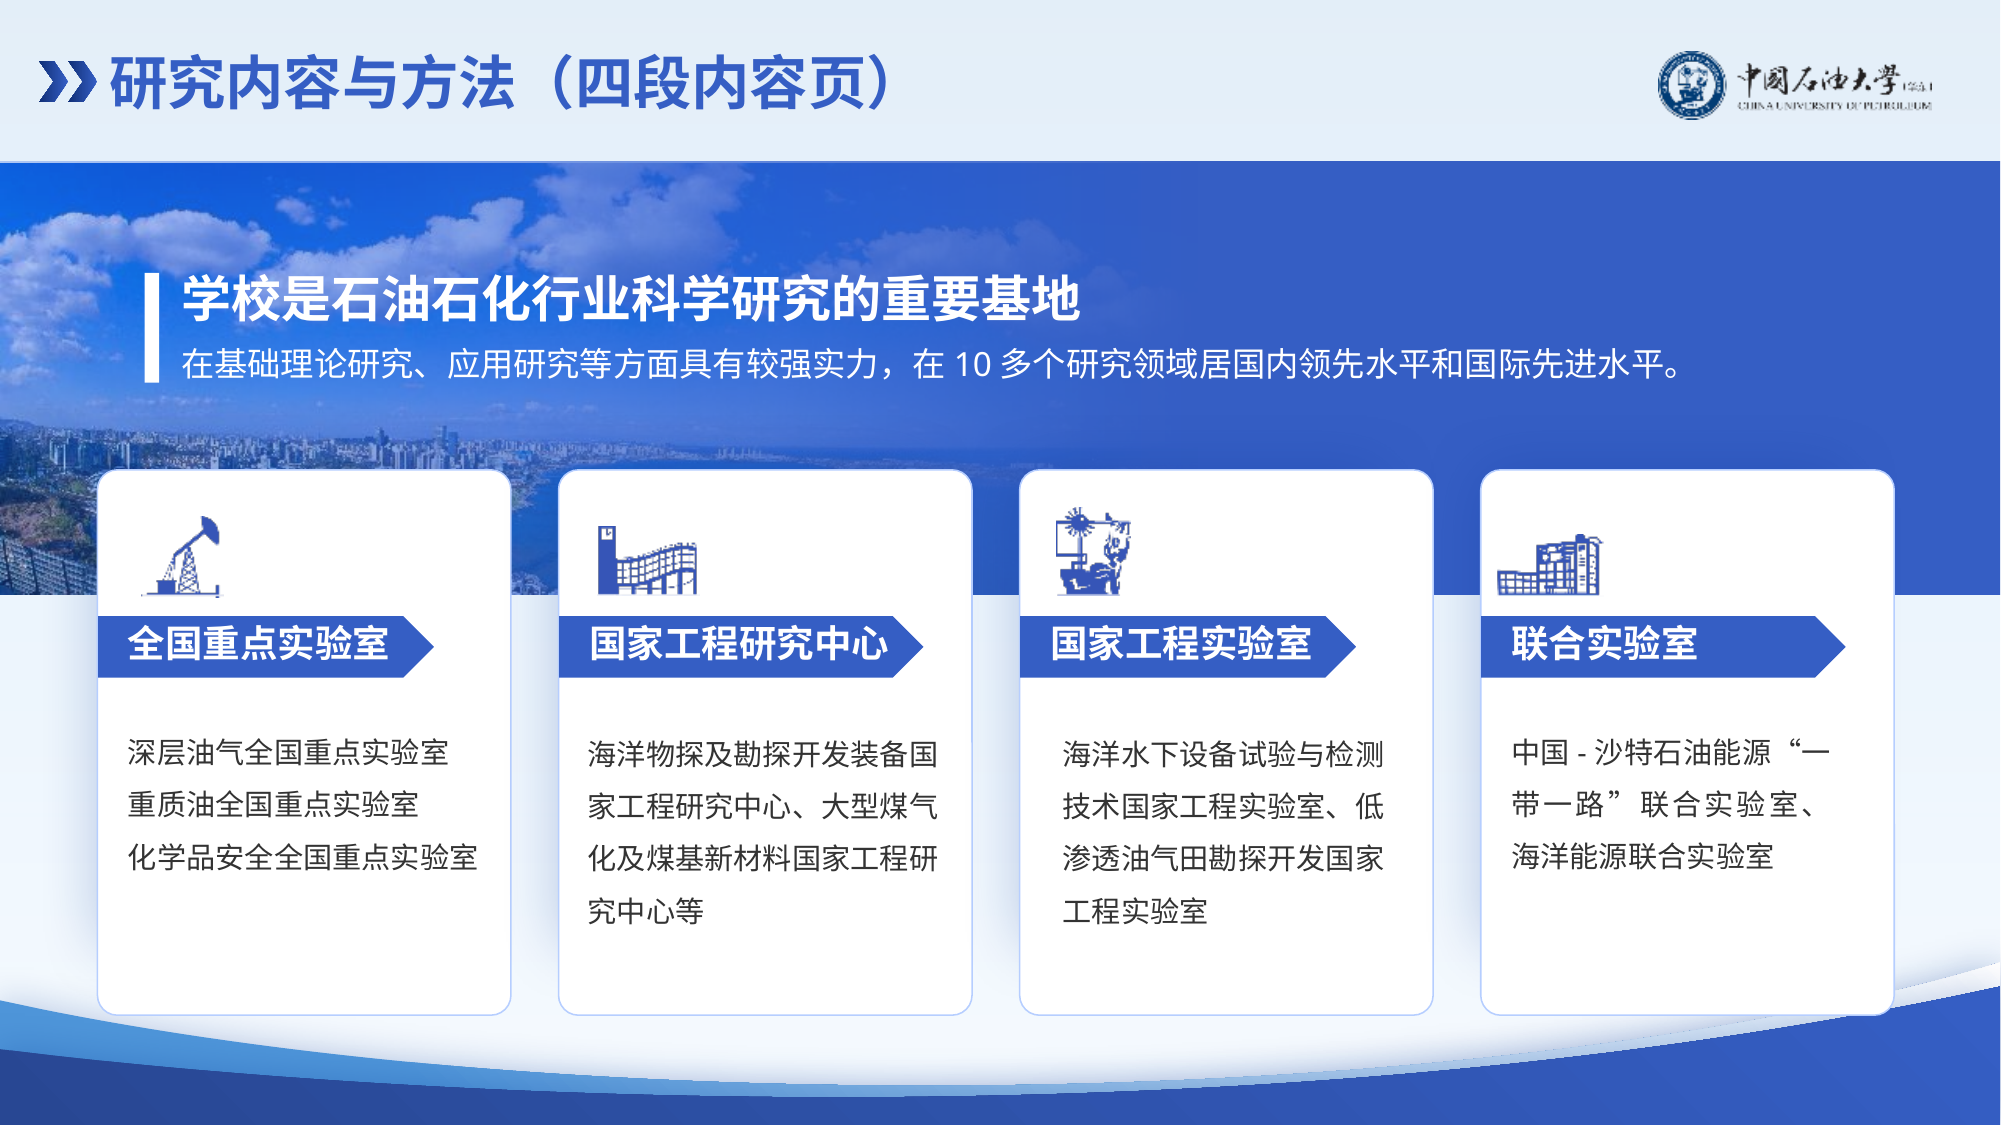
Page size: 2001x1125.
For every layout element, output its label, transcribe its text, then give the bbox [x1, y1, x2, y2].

text_box [97, 469, 511, 1016]
text_box [1480, 469, 1895, 1016]
text_box 学校是石油石化行业科学研究的重要基地 [166, 259, 1205, 335]
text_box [1480, 612, 1847, 679]
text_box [96, 612, 435, 679]
picture [141, 516, 225, 598]
text_box [558, 469, 973, 1016]
text_box 海洋物探及勘探开发装备国家工程研究中心、大型煤气化及煤基新材料国家工程研究中心等 [572, 710, 958, 936]
picture [596, 525, 700, 597]
text_box 深层油气全国重点实验室 重质油全国重点实验室 化学品安全全国重点实验室 [113, 709, 499, 882]
picture [1495, 534, 1605, 597]
text_box 海洋水下设备试验与检测技术国家工程实验室、低渗透油气田勘探开发国家工程实验室 [1047, 710, 1405, 936]
text_box 在基础理论研究、应用研究等方面具有较强实力，在10多个研究领域居国内领先水平和国际先进水平。 [166, 335, 1825, 391]
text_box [558, 612, 924, 679]
picture [1055, 506, 1132, 597]
text_box [1019, 469, 1434, 1016]
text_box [1019, 612, 1357, 679]
text_box 中国-沙特石油能源“一带一路”联合实验室、海洋能源联合实验室 [1496, 709, 1846, 882]
text_box 研究内容与方法（四段内容页） [94, 38, 1000, 124]
text_box [143, 271, 161, 384]
picture [1658, 51, 1932, 120]
